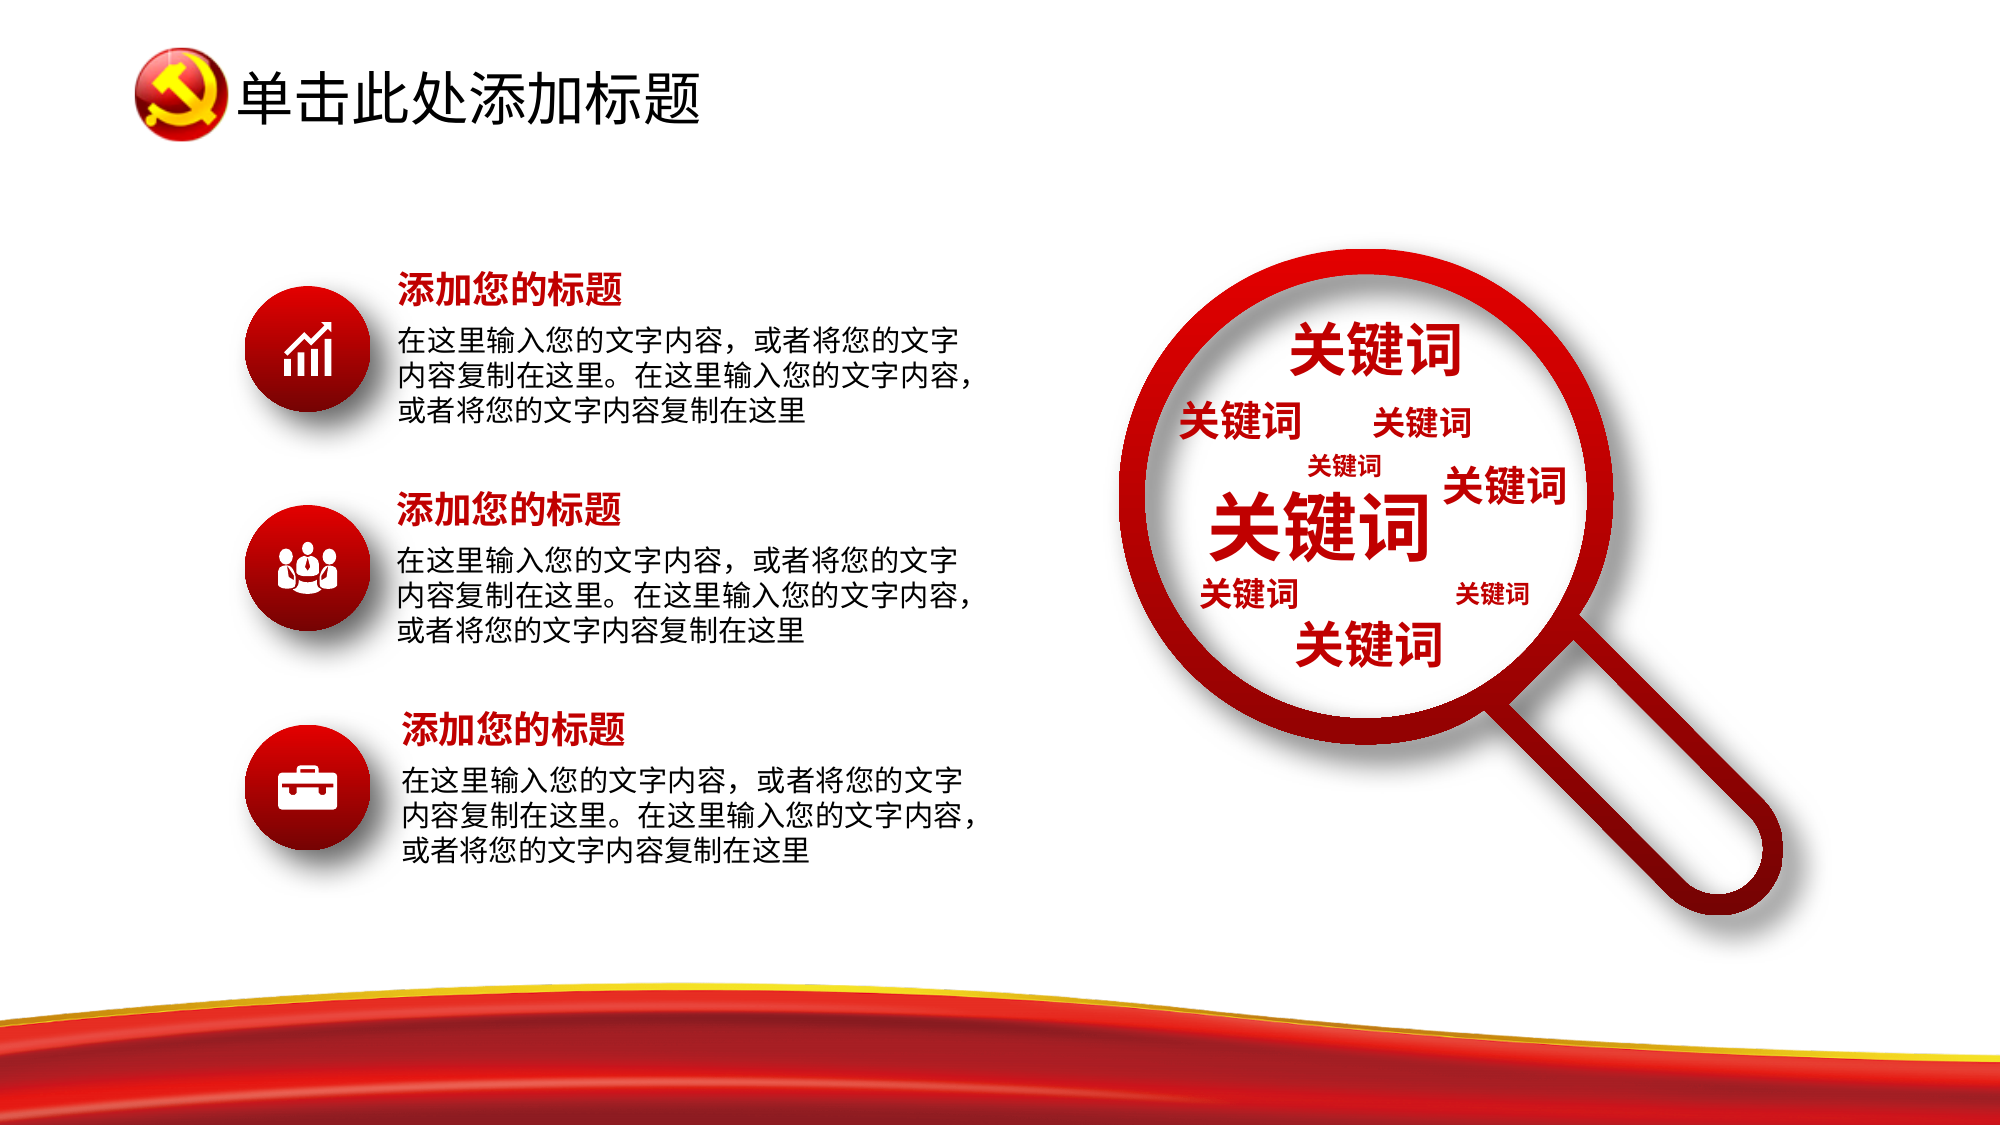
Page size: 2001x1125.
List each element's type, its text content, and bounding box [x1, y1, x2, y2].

text_box [243, 504, 372, 632]
text_box 添加您的标题 [383, 258, 750, 319]
text_box 关键词 [1427, 570, 1560, 616]
text_box [324, 338, 332, 376]
text_box 添加您的标题 [386, 698, 753, 759]
text_box 单击此处添加标题 [281, 52, 722, 143]
text_box [284, 322, 332, 356]
text_box [297, 352, 305, 376]
picture [0, 900, 2000, 1125]
text_box 添加您的标题 [381, 478, 748, 539]
text_box [1117, 247, 1785, 900]
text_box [278, 541, 338, 594]
text_box [243, 723, 372, 852]
text_box 关键词 [1158, 387, 1324, 453]
text_box 关键词 [1176, 473, 1464, 578]
text_box [284, 358, 291, 376]
text_box 关键词 [1351, 394, 1494, 450]
text_box 在这里输入您的文字内容，或者将您的文字内容复制在这里。在这里输入您的文字内容，或者将您的文字内容复制在这里 [386, 754, 979, 875]
text_box 关键词 [1272, 606, 1468, 681]
text_box 关键词 [1279, 443, 1411, 489]
text_box 关键词 [1178, 565, 1321, 621]
text_box [278, 765, 338, 810]
text_box 在这里输入您的文字内容，或者将您的文字内容复制在这里。在这里输入您的文字内容，或者将您的文字内容复制在这里 [383, 314, 976, 435]
text_box [311, 348, 318, 376]
text_box [243, 285, 372, 413]
text_box 在这里输入您的文字内容，或者将您的文字内容复制在这里。在这里输入您的文字内容，或者将您的文字内容复制在这里 [381, 534, 975, 655]
picture [88, 26, 281, 174]
text_box 关键词 [1258, 306, 1494, 391]
text_box 关键词 [1422, 452, 1589, 518]
